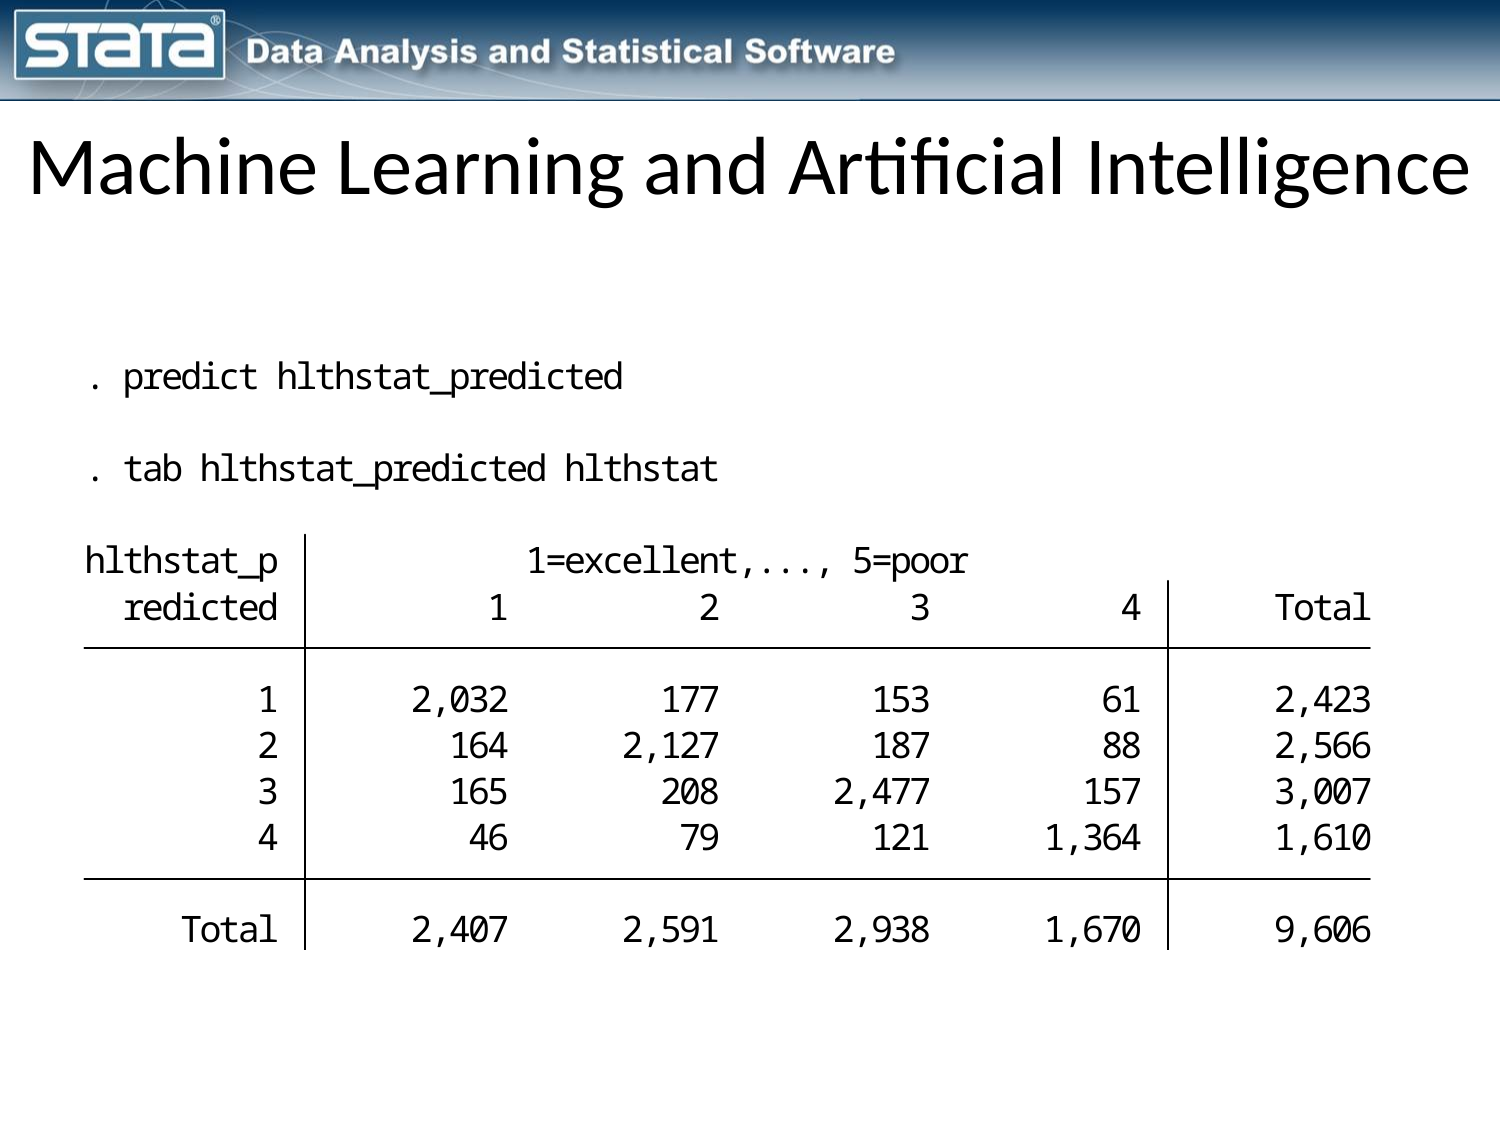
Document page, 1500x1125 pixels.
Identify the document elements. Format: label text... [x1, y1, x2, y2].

picture [0, 0, 1500, 99]
picture [78, 349, 1422, 951]
title Machine Learning and Artificial Intelligence [0, 99, 1500, 224]
